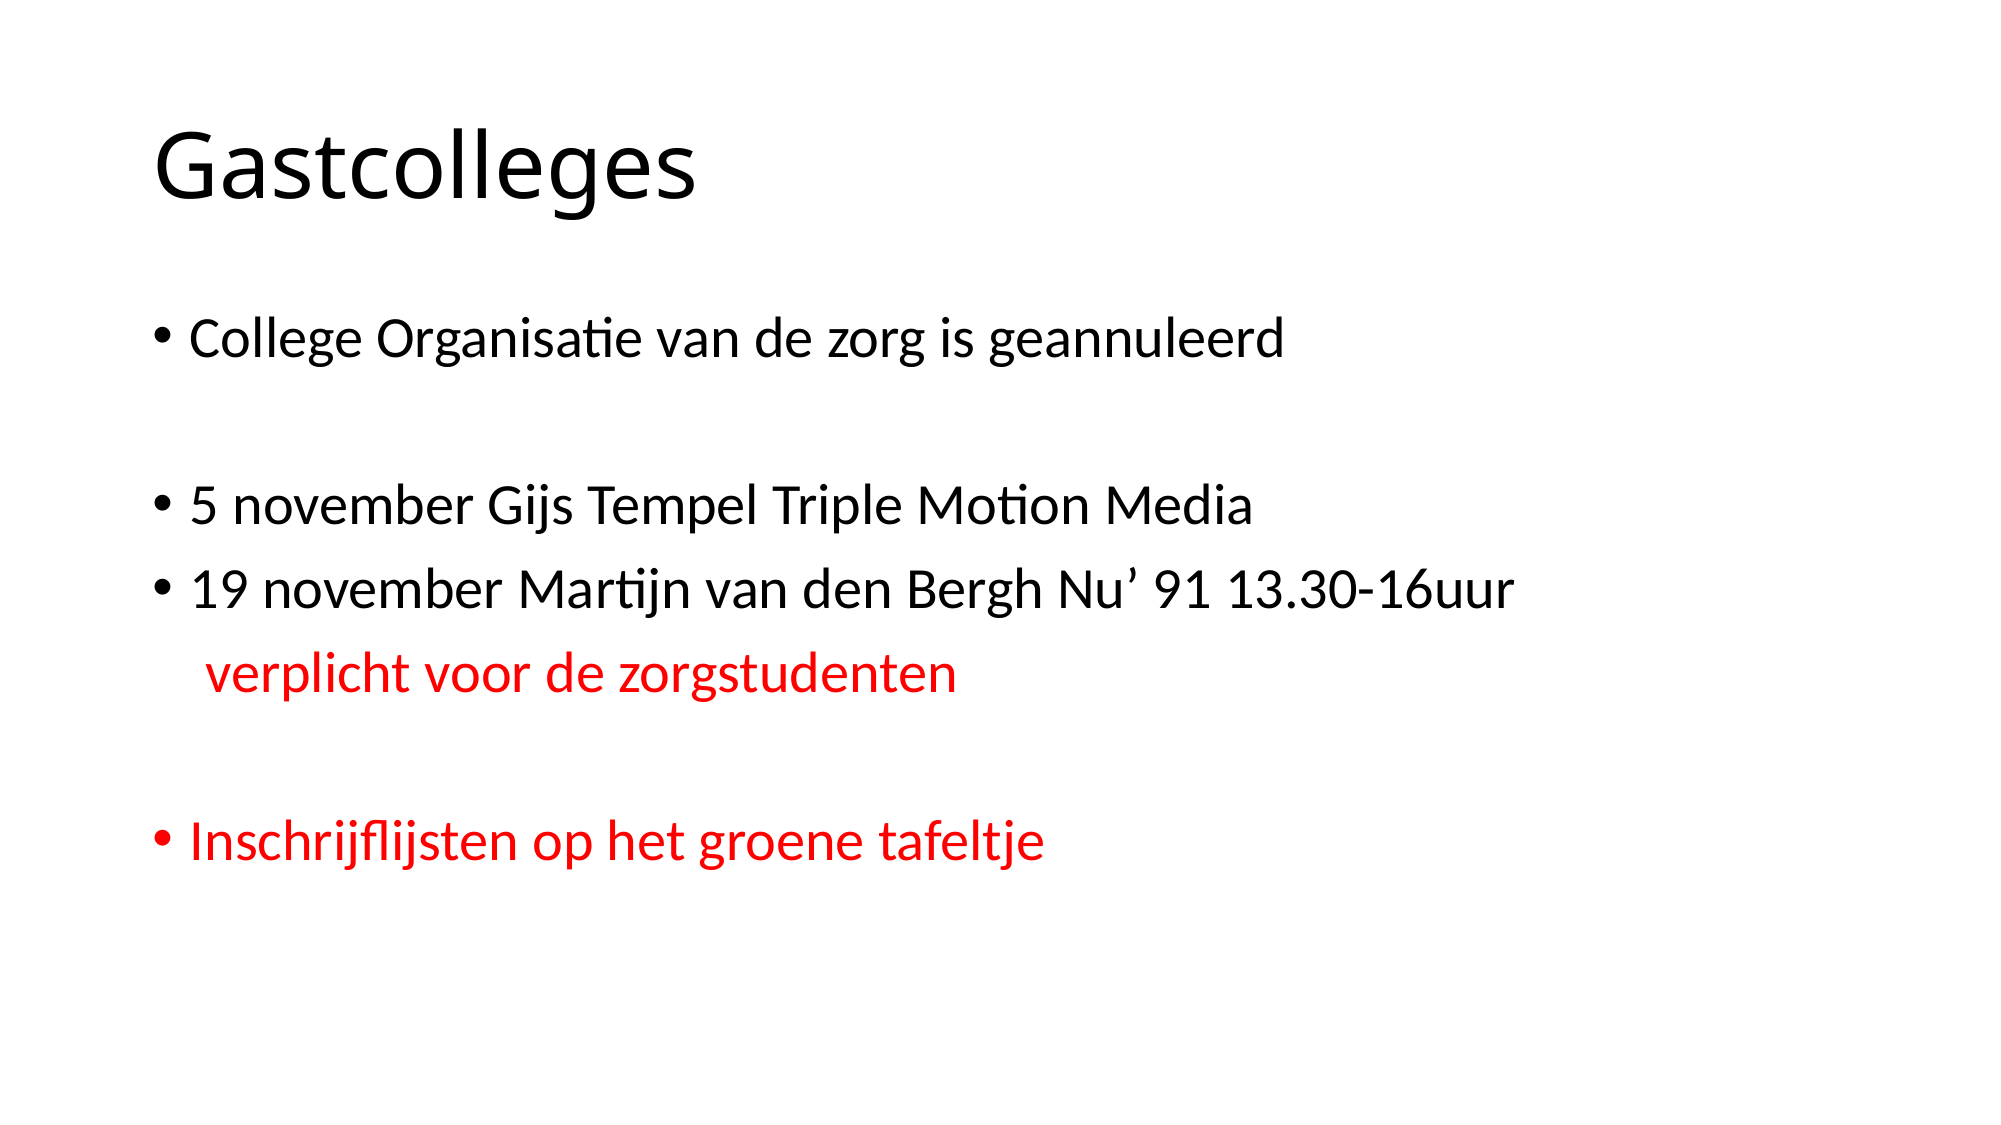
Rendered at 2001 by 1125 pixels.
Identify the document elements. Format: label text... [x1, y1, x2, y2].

title Gastcolleges [137, 59, 1863, 278]
list College Organisatie van de zorg is geannuleerd 5 november Gijs Tempel Triple Motion Media 19 november Martijn van den Bergh Nu’ 91 13.30-16uur verplicht voor de zorgstudenten Inschrijflijsten op het groene tafeltje [137, 299, 1863, 1014]
